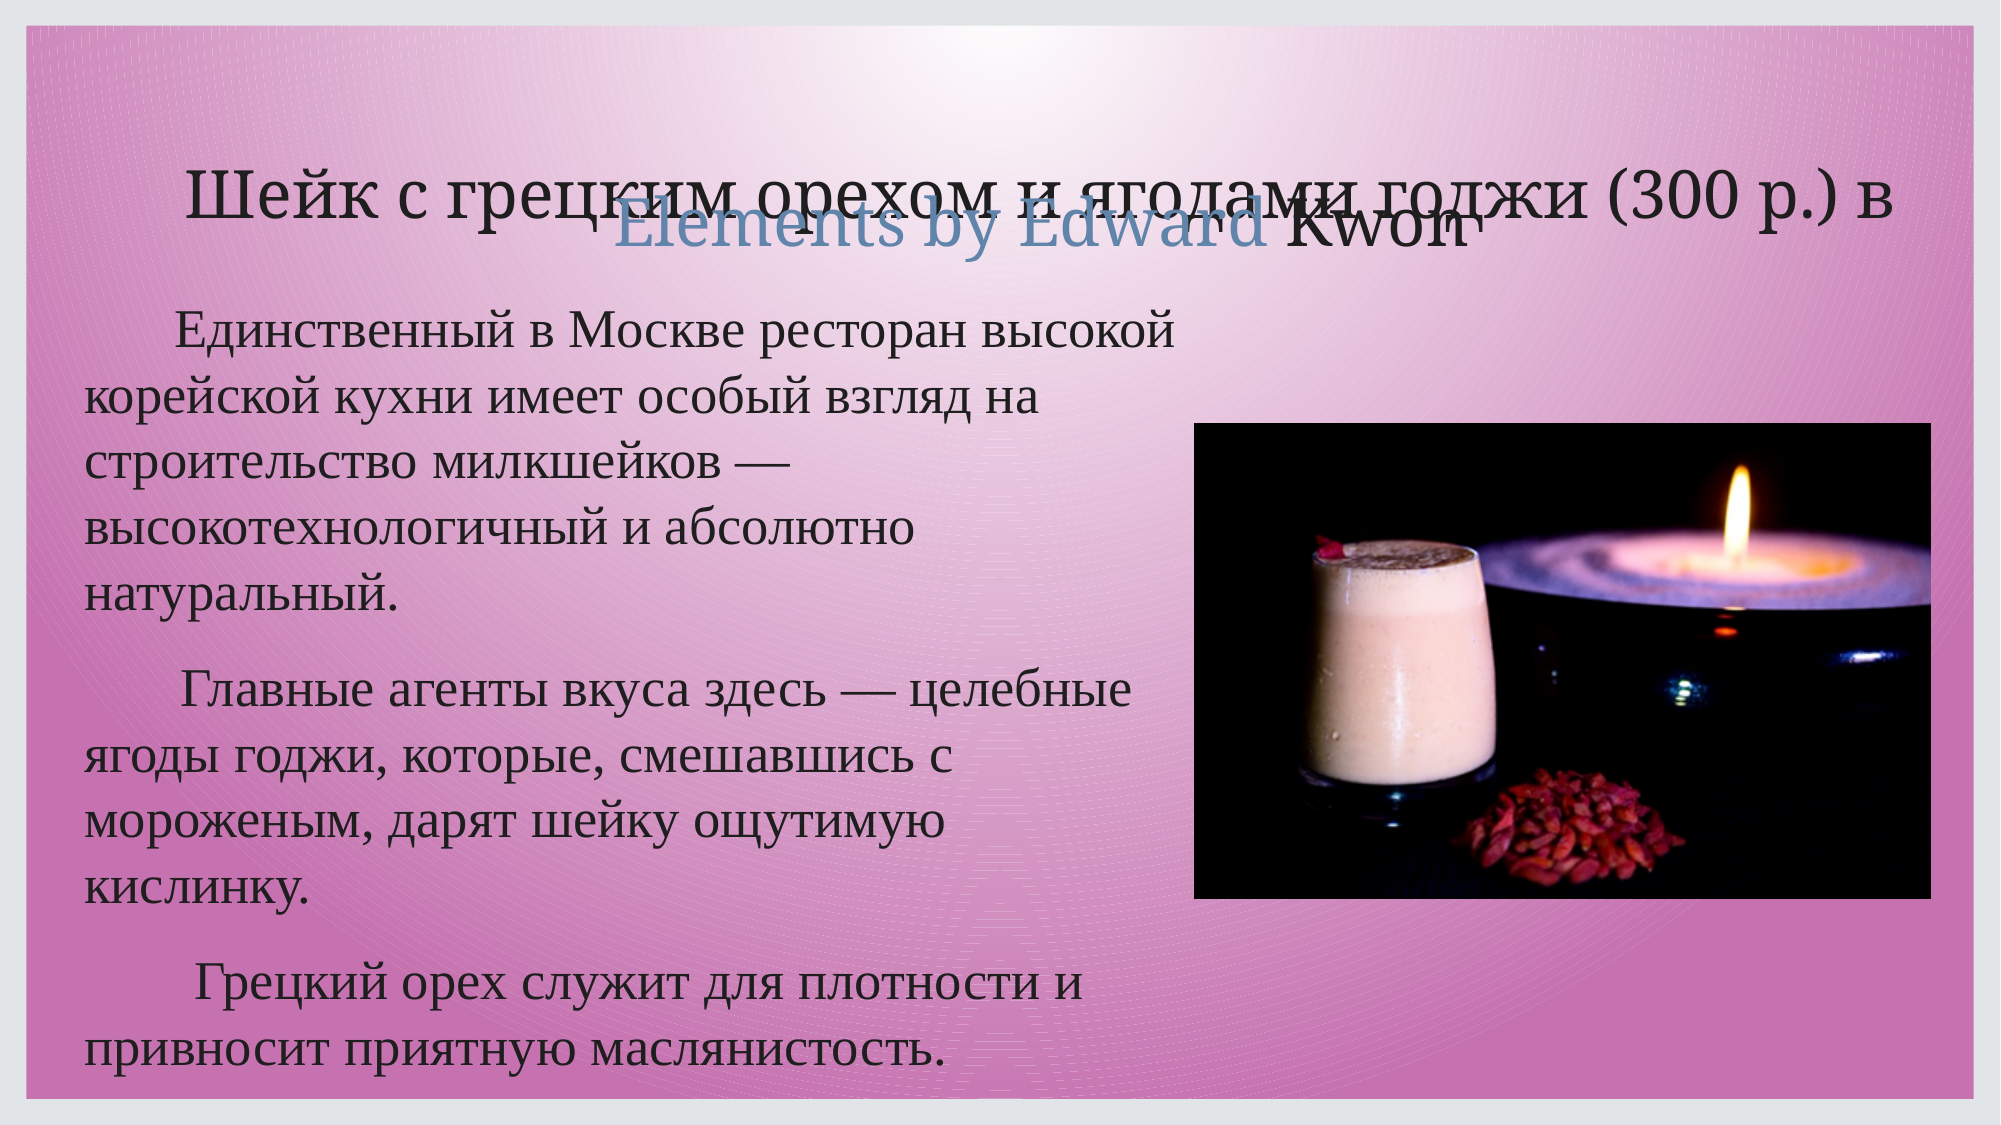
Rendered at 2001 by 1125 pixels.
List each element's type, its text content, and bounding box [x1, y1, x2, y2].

list Единственный в Москве ресторан высокой корейской кухни имеет особый взгляд на строительство милкшейков — высокотехнологичный и абсолютно натуральный. Главные агенты вкуса здесь — целебные ягоды годжи, которые, смешавшись с мороженым, дарят шейку ощутимую кислинку. Грецкий орех служит для плотности и привносит приятную маслянистость. [69, 285, 1195, 1093]
title Шейк с грецким орехом и ягодами годжи (300 р.) в Elements by Edward Kwon [168, 67, 1931, 317]
picture [1194, 423, 1931, 899]
